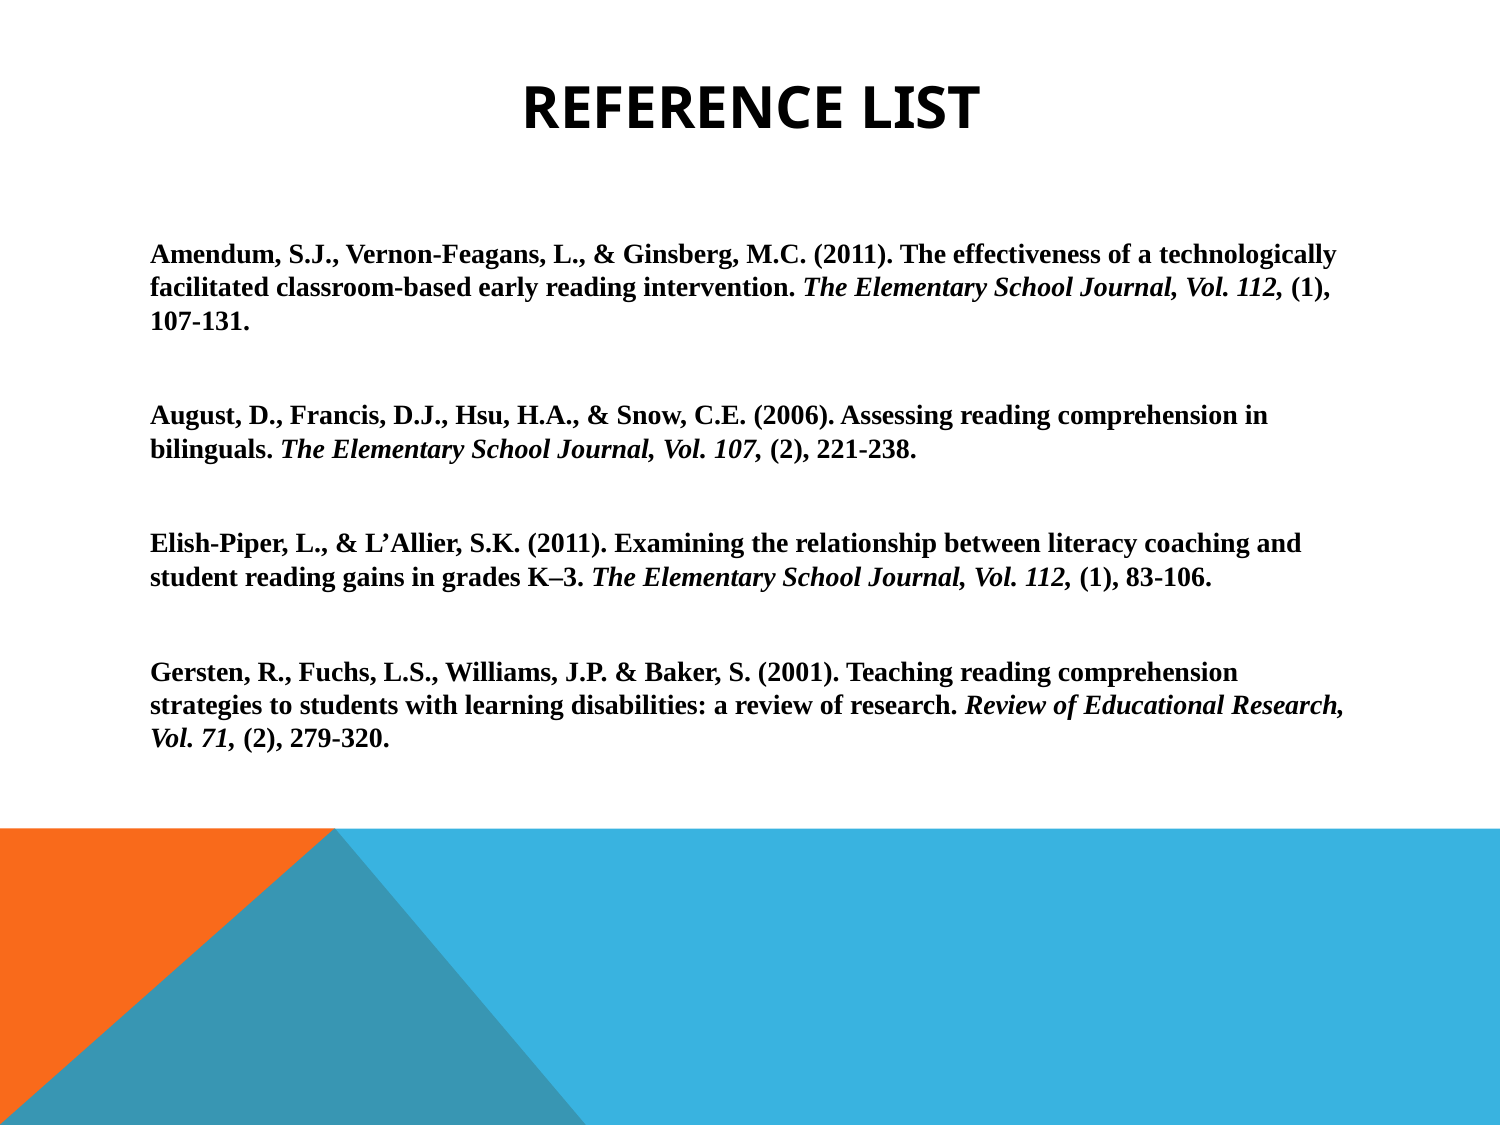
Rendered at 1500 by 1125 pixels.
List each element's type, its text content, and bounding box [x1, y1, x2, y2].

title Reference List [135, 60, 1369, 150]
list Amendum, S.J., Vernon-Feagans, L., & Ginsberg, M.C. (2011). The effectiveness of a technologically facilitated classroom-based early reading intervention. The Elementary School Journal, Vol. 112, (1), 107-131. August, D., Francis, D.J., Hsu, H.A., & Snow, C.E. (2006). Assessing reading comprehension in bilinguals. The Elementary School Journal, Vol. 107, (2), 221-238. Elish-Piper, L., & L’Allier, S.K. (2011). Examining the relationship between literacy coaching and student reading gains in grades K–3. The Elementary School Journal, Vol. 112, (1), 83-106. Gersten, R., Fuchs, L.S., Williams, J.P. & Baker, S. (2001). Teaching reading comprehension strategies to students with learning disabilities: a review of research. Review of Educational Research, Vol. 71, (2), 279-320. [135, 180, 1369, 768]
